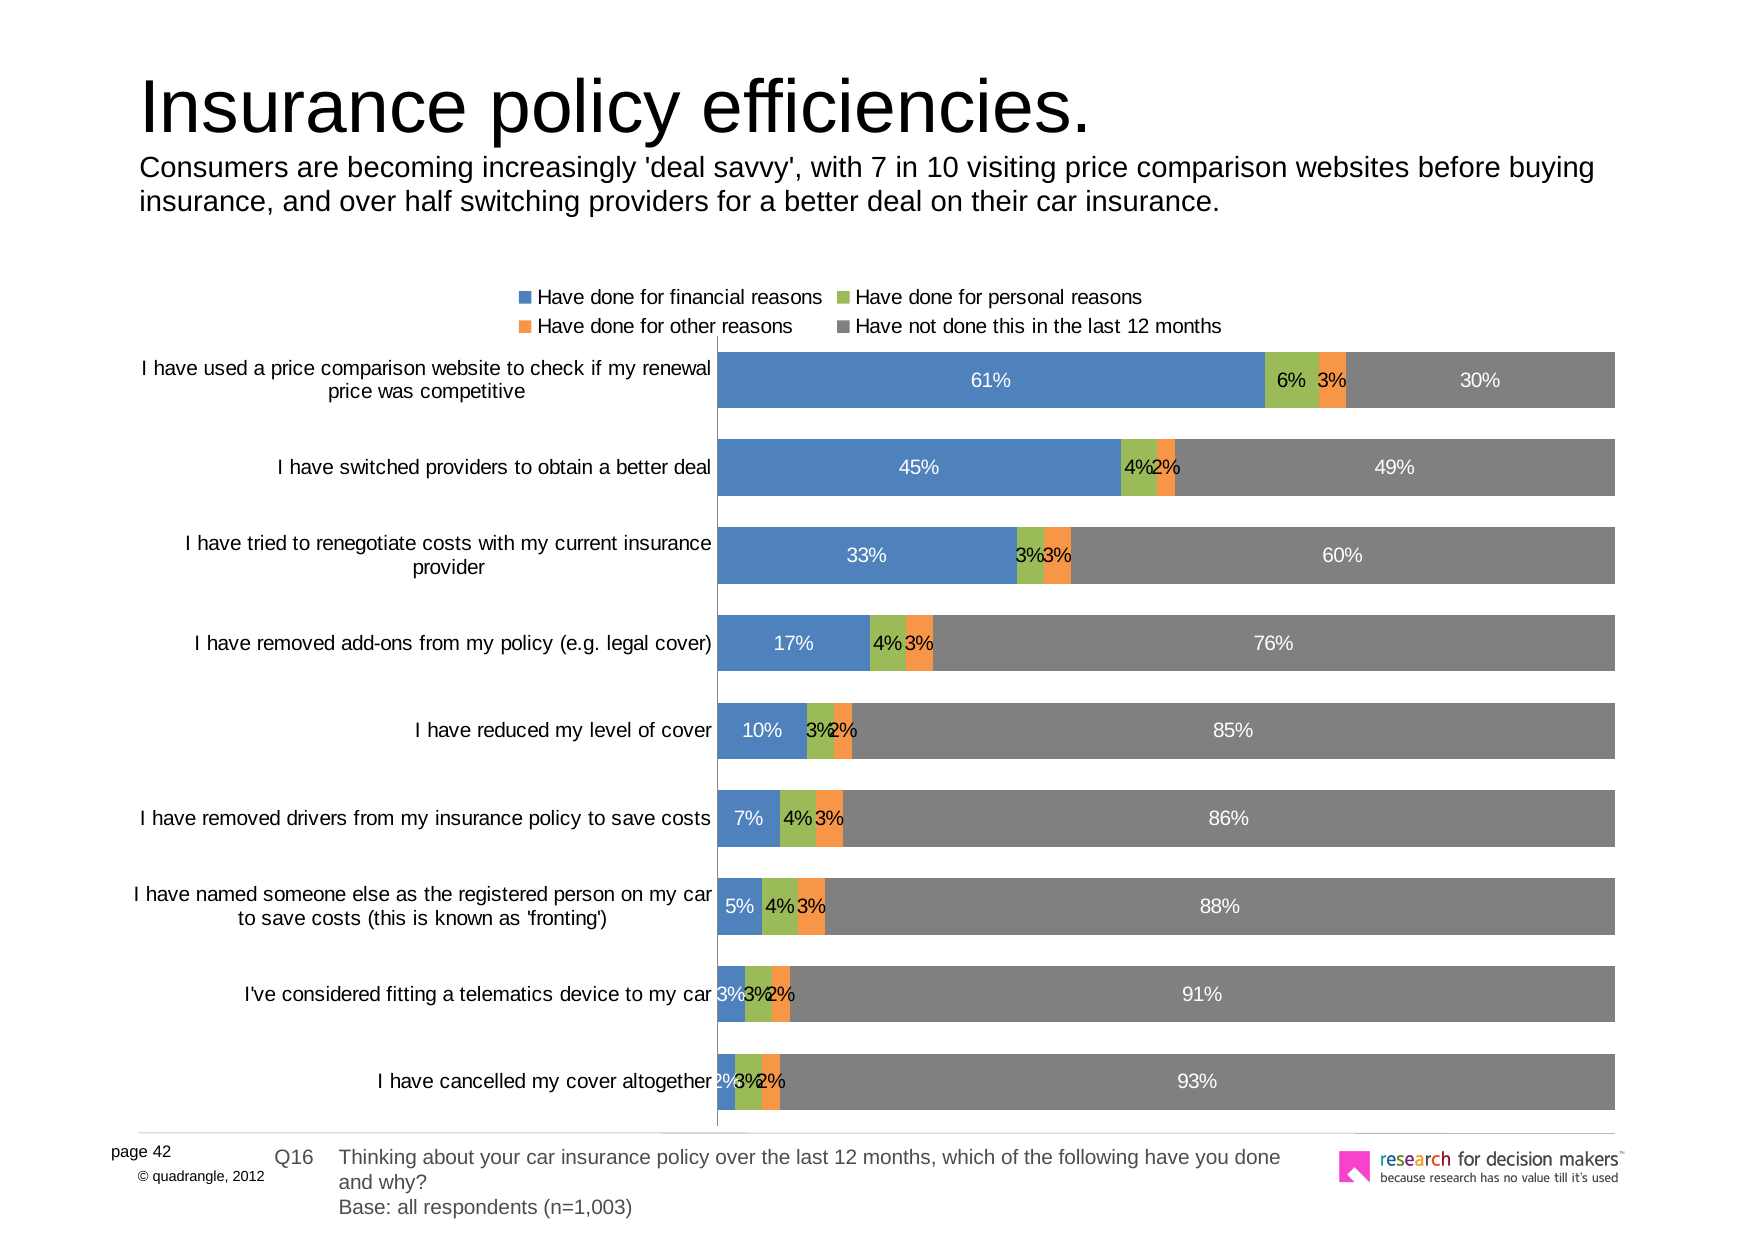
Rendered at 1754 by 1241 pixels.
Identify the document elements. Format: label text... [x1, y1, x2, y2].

title Insurance policy efficiencies. Consumers are becoming increasingly 'deal savvy', with 7 in 10 visiting price comparison websites before buying insurance, and over half switching providers for a better deal on their car insurance. [139, 57, 1651, 236]
chart [126, 268, 1616, 1148]
picture [1336, 1147, 1627, 1186]
text_box Q16 Thinking about your car insurance policy over the last 12 months, which of the following have you done and why? Base: all respondents (n=1,003) [257, 1156, 1334, 1241]
